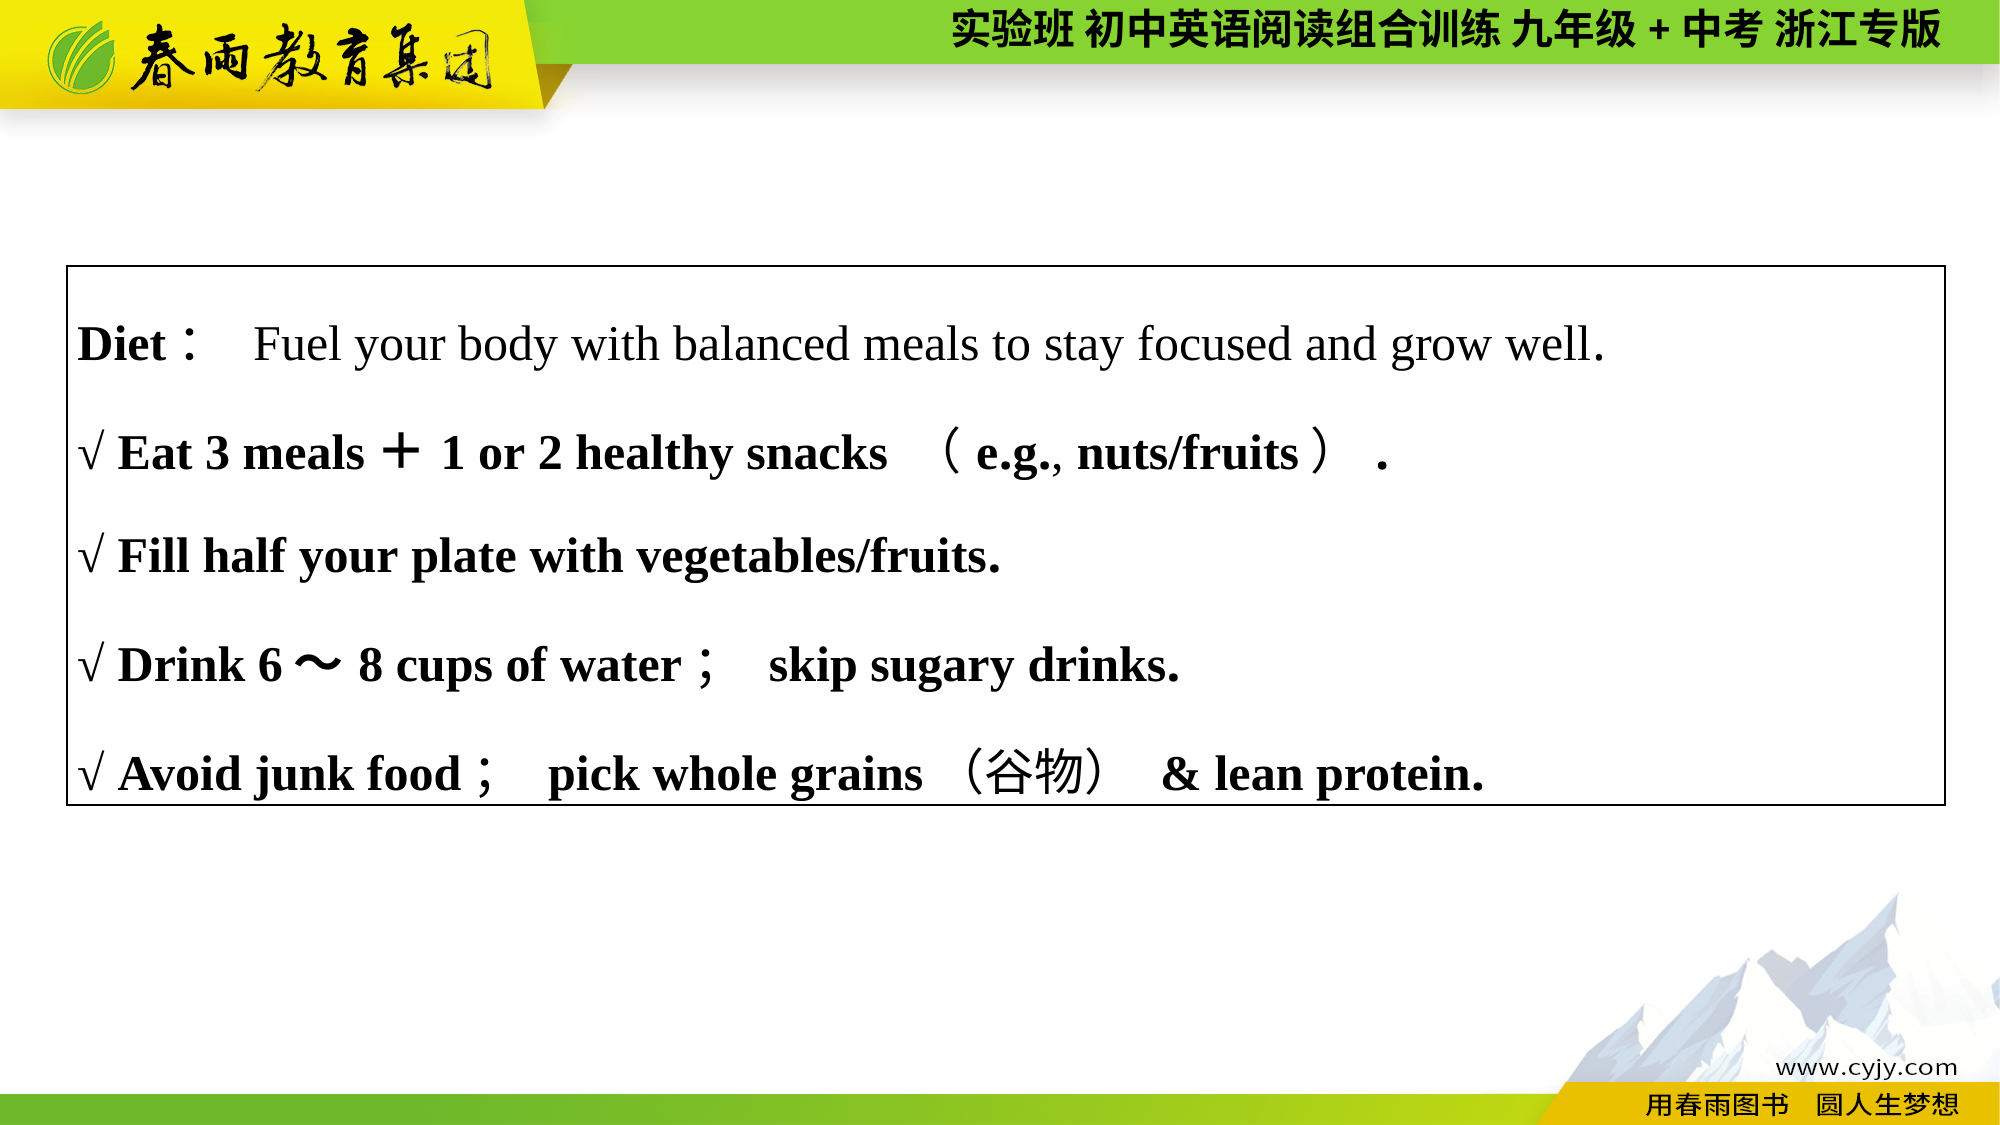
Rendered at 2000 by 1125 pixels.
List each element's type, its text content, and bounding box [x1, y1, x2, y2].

picture [0, 0, 2000, 1125]
table_header Diet： Fuel your body with balanced meals to stay focused and grow well. √ Eat 3 meals＋1 or 2 healthy snacks （e.g., nuts/fruits）. √ Fill half your plate with vegetables/fruits. √ Drink 6～8 cups of water； skip sugary drinks. √ Avoid junk food； pick whole grains（谷物） & lean protein. [68, 267, 1944, 804]
